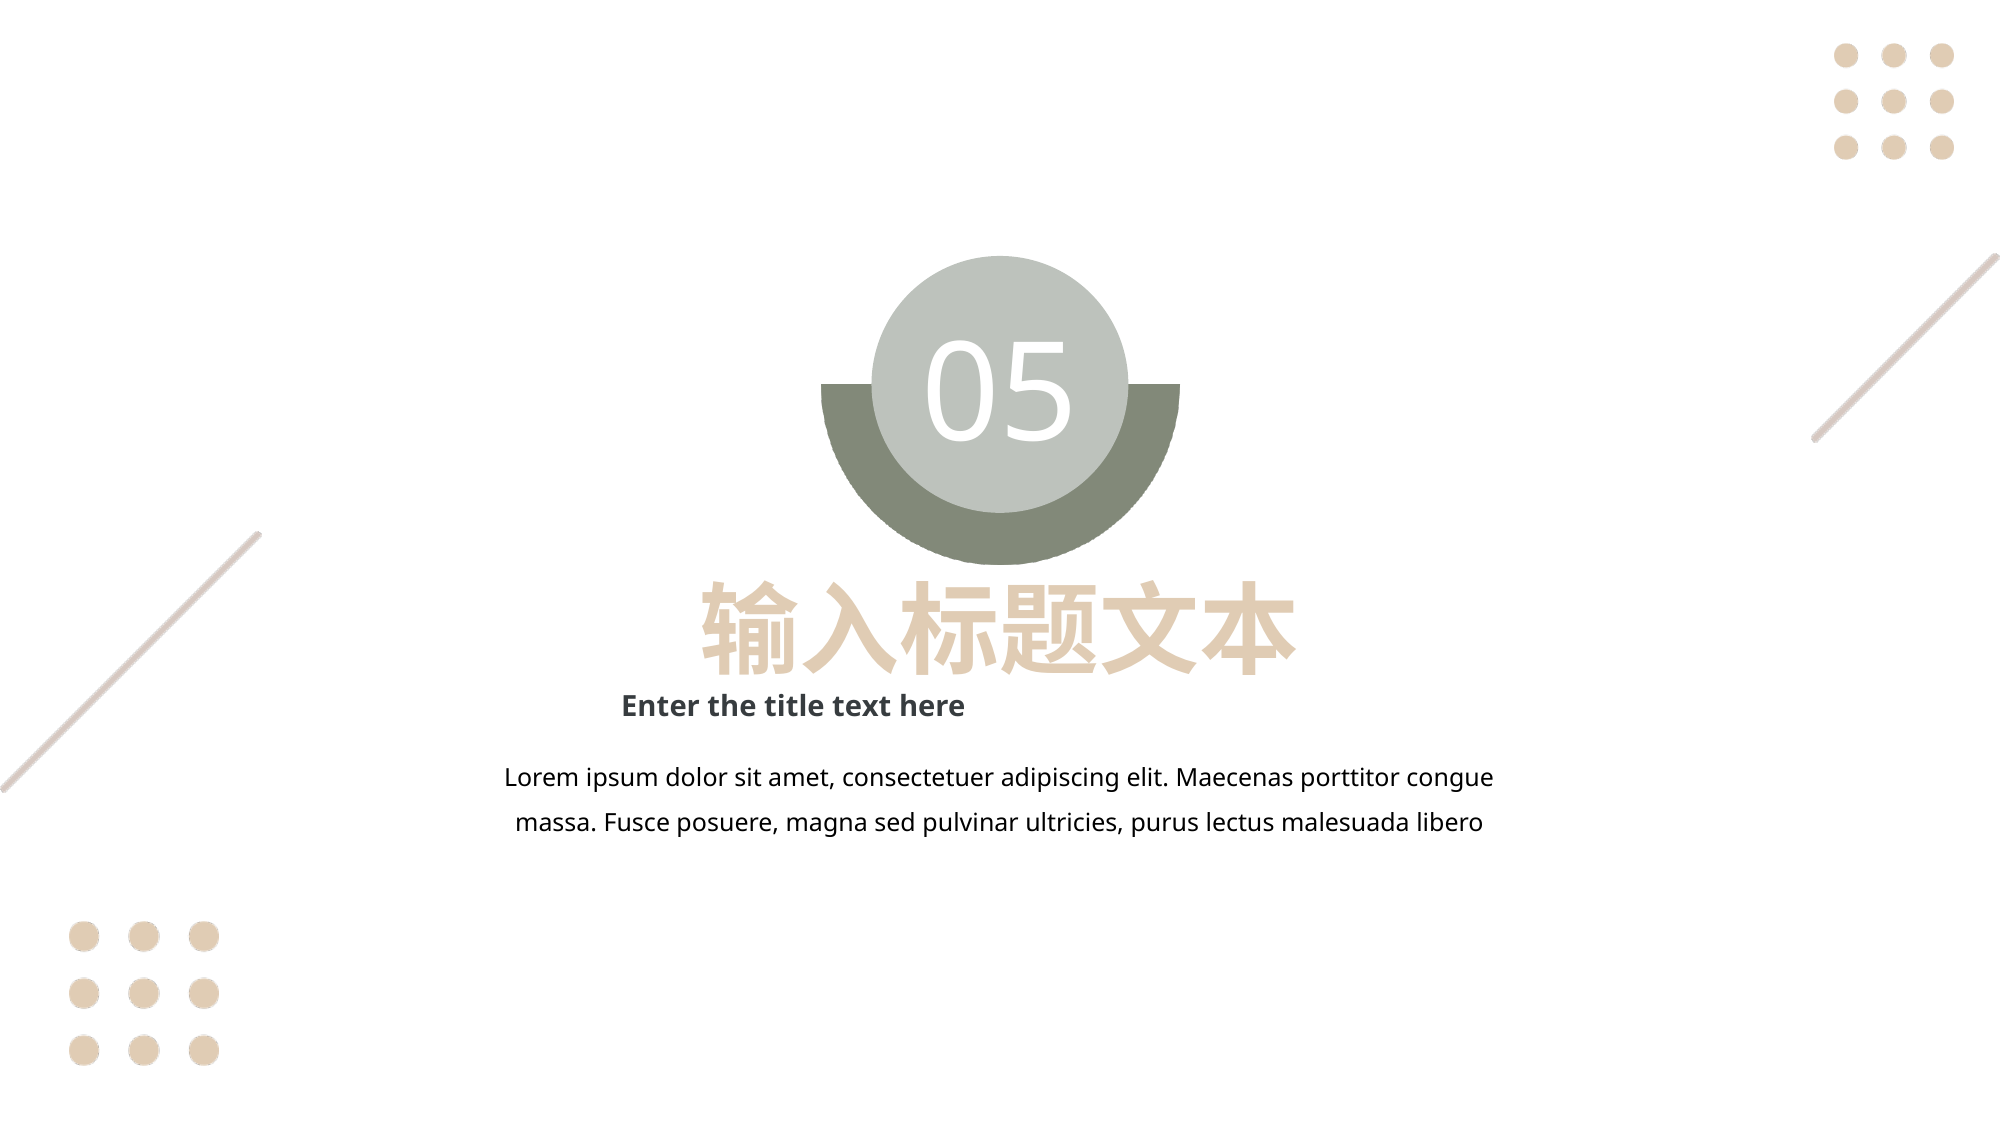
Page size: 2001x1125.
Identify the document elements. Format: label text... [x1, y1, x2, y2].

picture [69, 921, 219, 1066]
picture [0, 531, 262, 793]
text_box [818, 255, 1181, 565]
text_box Lorem ipsum dolor sit amet, consectetuer adipiscing elit. Maecenas porttitor congue massa. Fusce posuere, magna sed pulvinar ultricies, purus lectus malesuada libero [483, 739, 1517, 845]
text_box 输入标题文本 [685, 558, 1315, 680]
picture [1834, 43, 1954, 160]
text_box Enter the title text here [606, 680, 1394, 730]
picture [1811, 253, 2000, 443]
